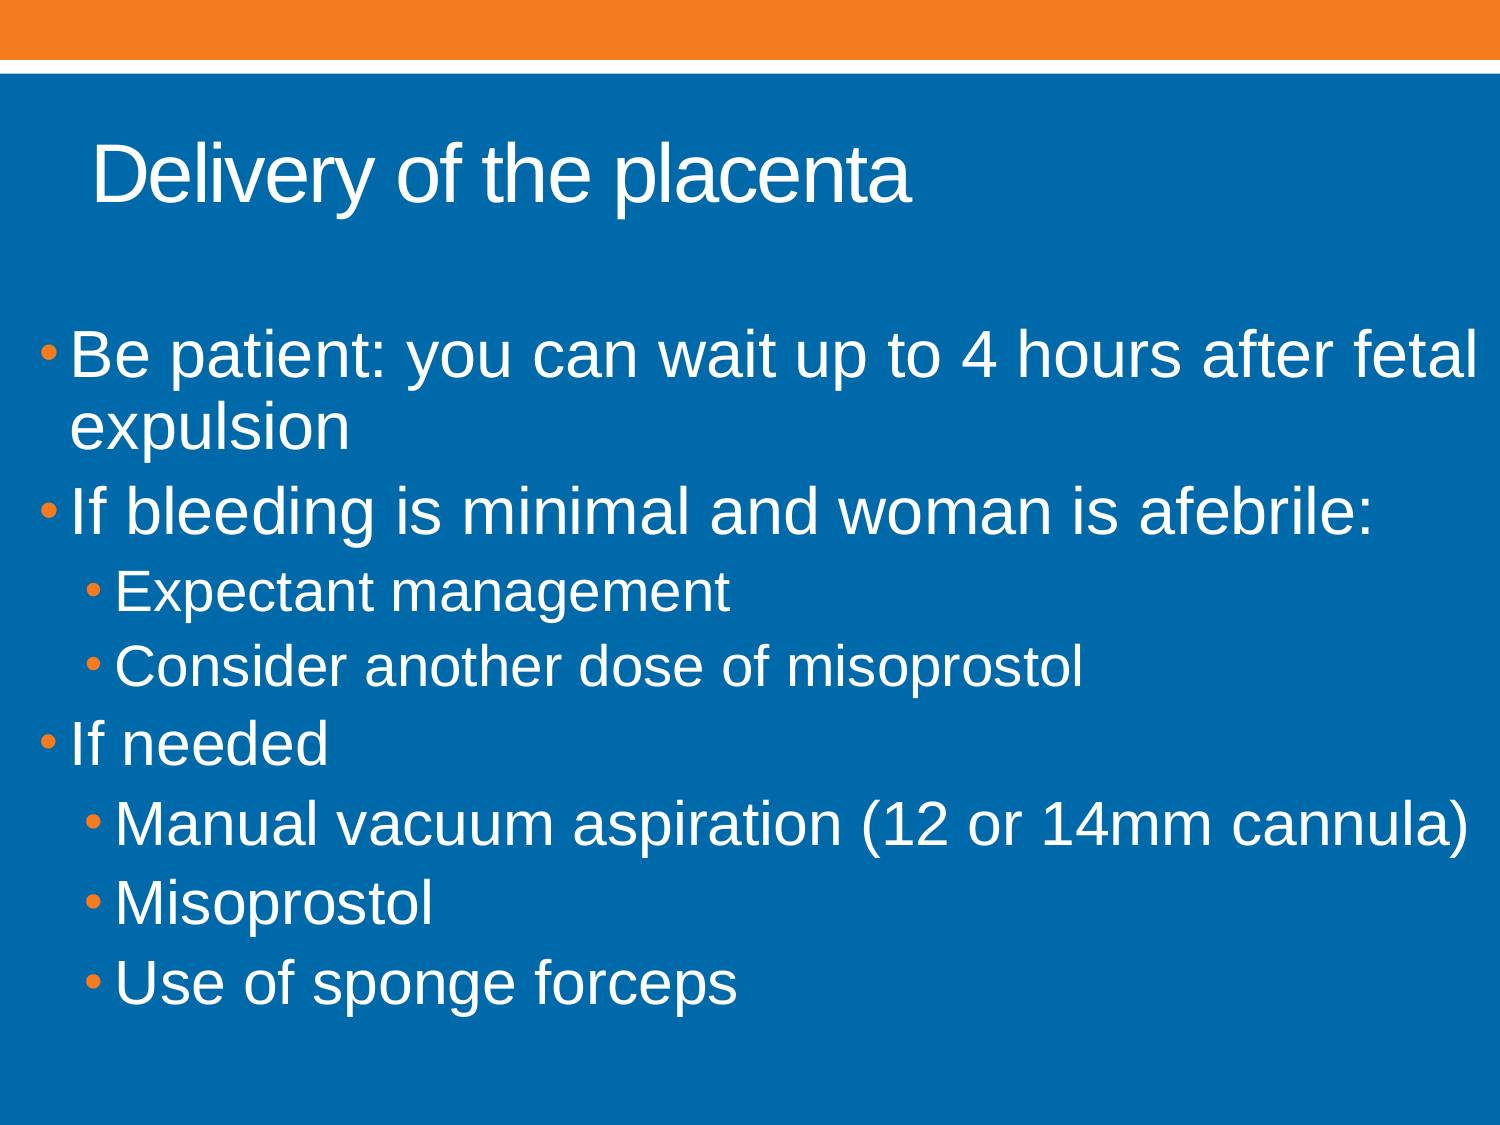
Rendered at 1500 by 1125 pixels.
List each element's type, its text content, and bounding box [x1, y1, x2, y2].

list Be patient: you can wait up to 4 hours after fetal expulsion If bleeding is minimal and woman is afebrile: Expectant management Consider another dose of misoprostol If needed Manual vacuum aspiration (12 or 14mm cannula) Misoprostol Use of sponge forceps [24, 312, 1500, 1030]
title Delivery of the placenta [75, 87, 1425, 250]
